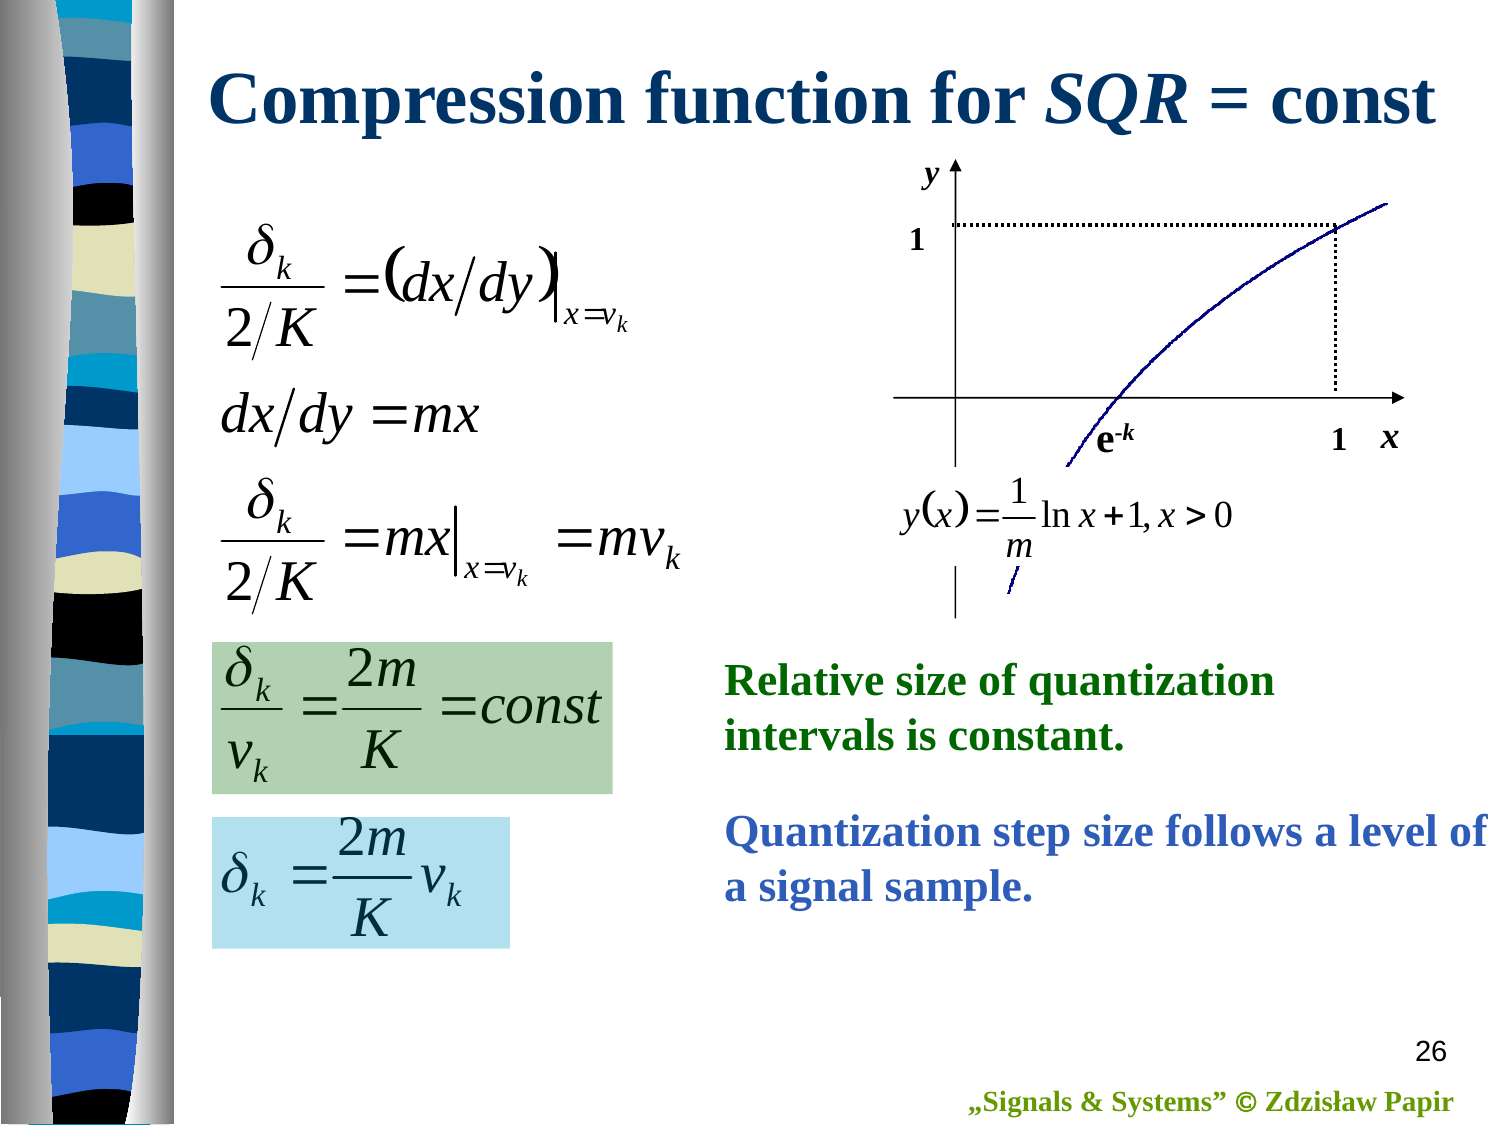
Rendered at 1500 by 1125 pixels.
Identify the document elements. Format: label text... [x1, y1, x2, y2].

text_box „Signals & Systems”  Zdzisław Papir [953, 1074, 1470, 1125]
title Compression function for SQR = const [184, 0, 1460, 188]
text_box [893, 142, 1418, 619]
text_box Quantization step size follows a level of a signal sample. [709, 793, 1500, 919]
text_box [211, 209, 697, 949]
text_box Relative size of quantization intervals is constant. [709, 642, 1422, 767]
slide_number 26 [1149, 1024, 1463, 1101]
